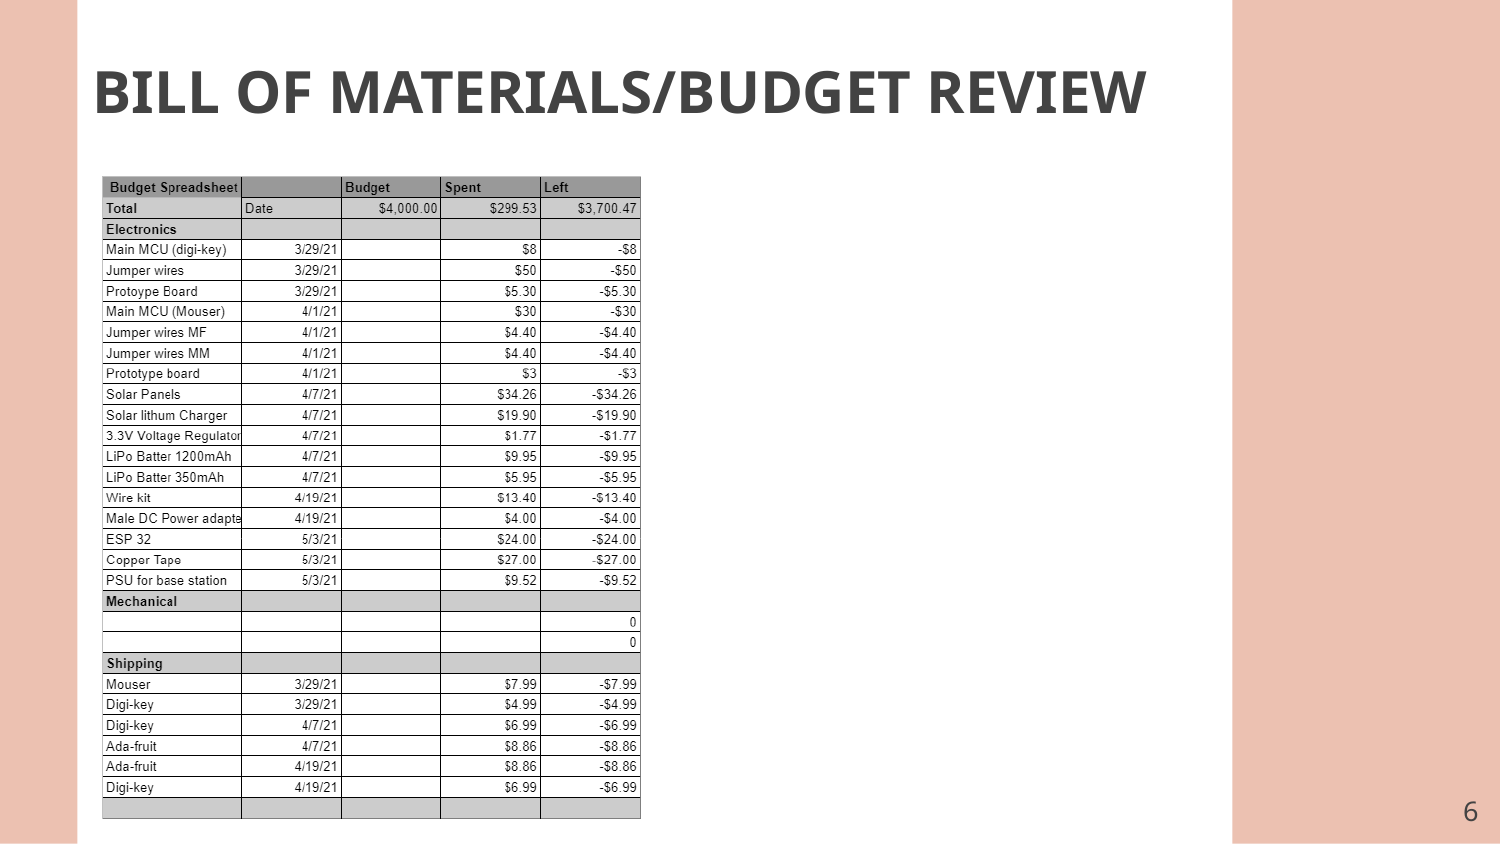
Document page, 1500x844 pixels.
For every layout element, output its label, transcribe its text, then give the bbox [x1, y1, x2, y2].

text_box [1232, 0, 1500, 844]
title BILL OF MATERIALS/BUDGET REVIEW [78, 29, 1192, 152]
picture [102, 175, 642, 819]
slide_number ‹#› [1403, 779, 1494, 844]
text_box [0, 0, 78, 844]
